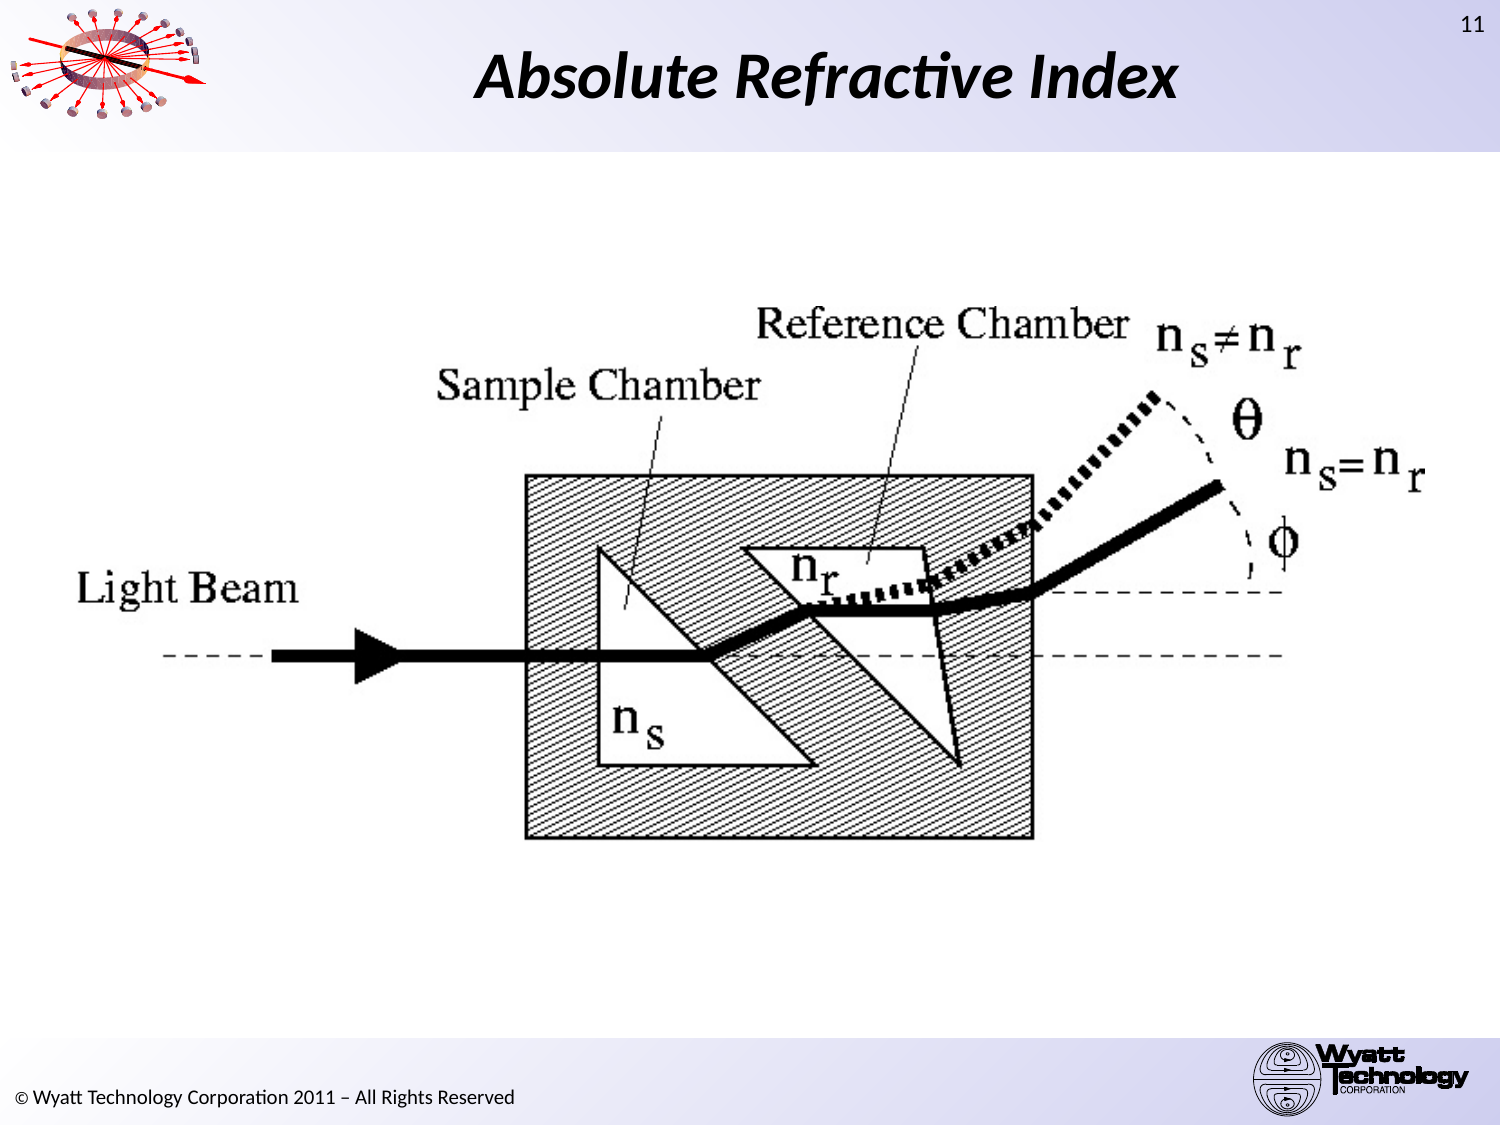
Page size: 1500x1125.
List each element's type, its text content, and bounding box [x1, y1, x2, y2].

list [74, 306, 1426, 842]
title Absolute Refractive Index [217, 25, 1438, 120]
